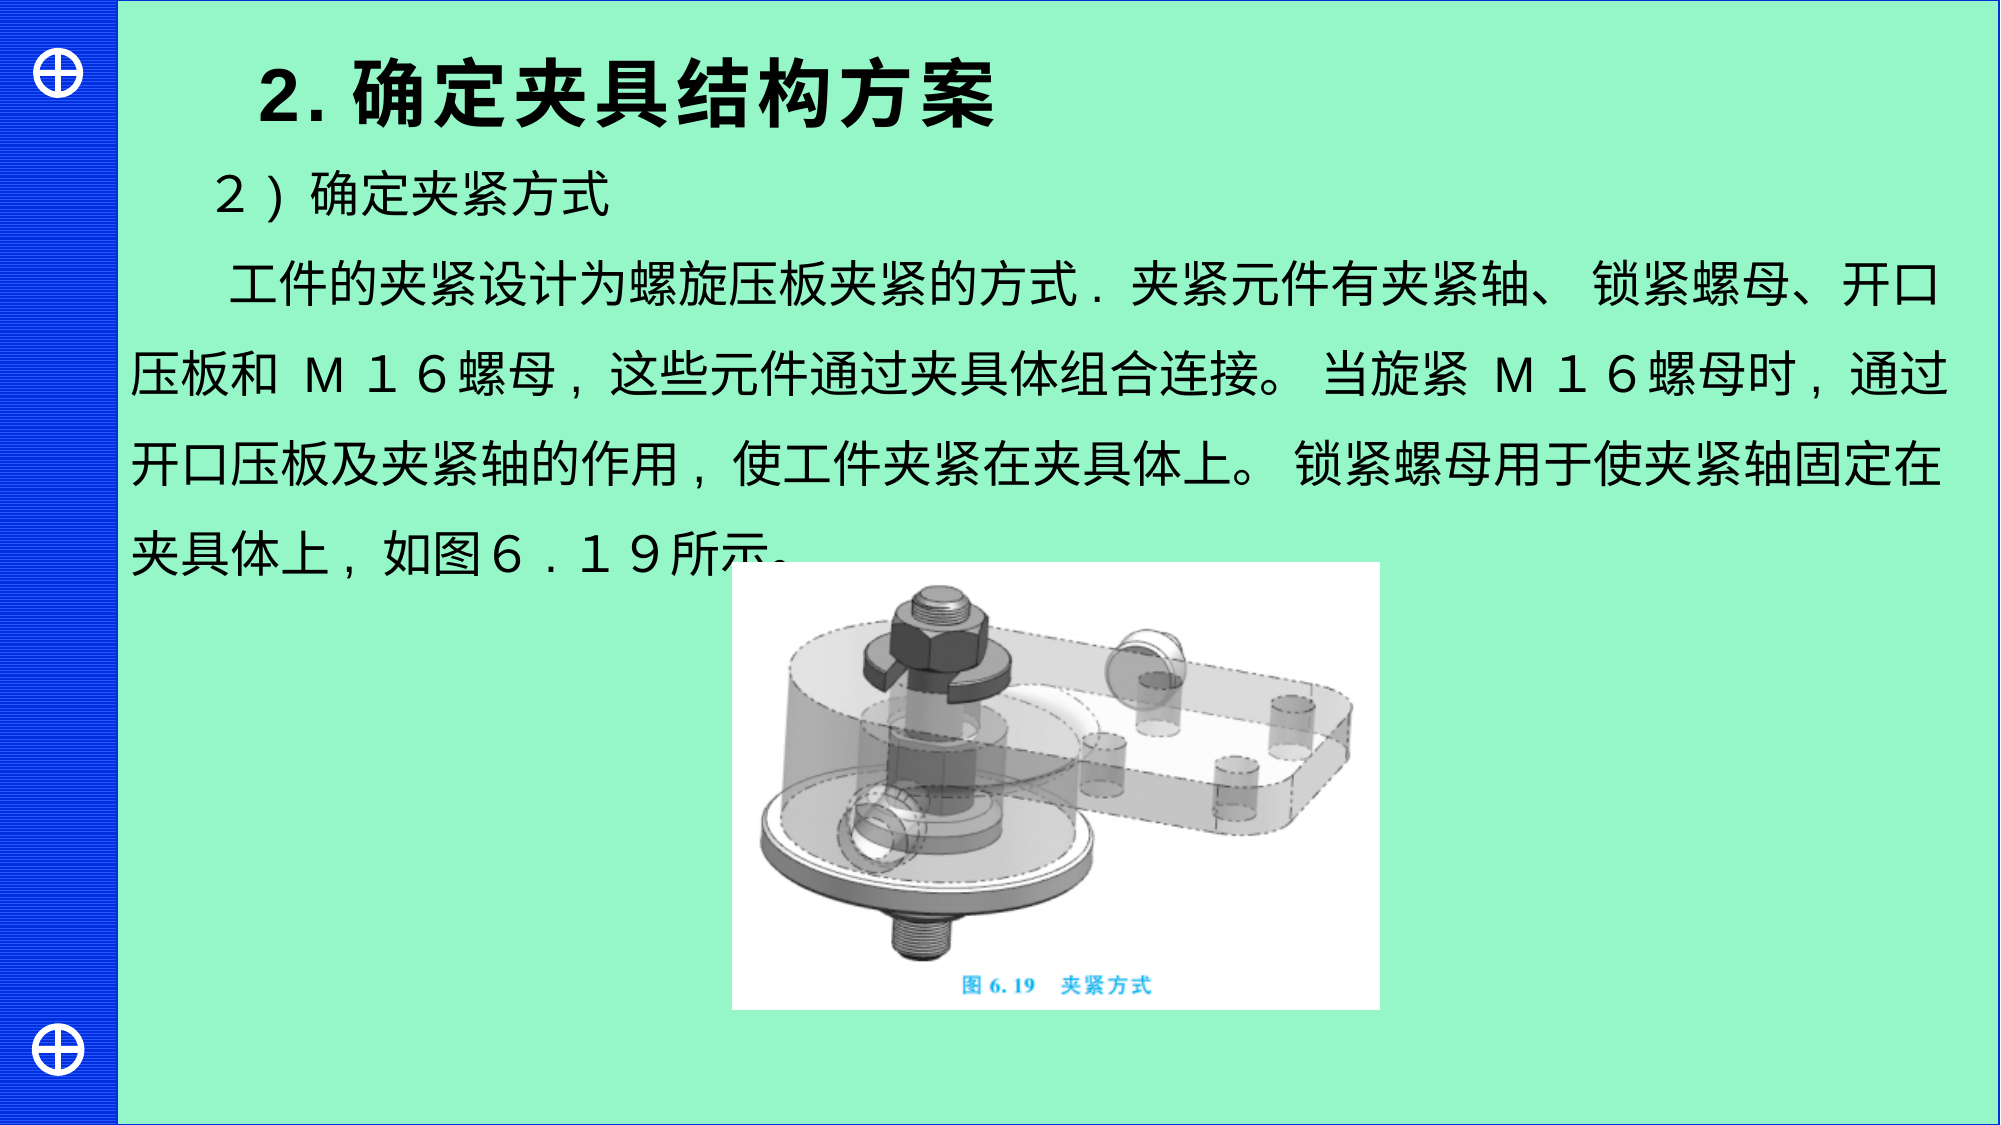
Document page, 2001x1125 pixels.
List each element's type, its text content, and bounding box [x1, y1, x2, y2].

picture [732, 562, 1380, 1010]
text_box ２) 确定夹紧方式 工件的夹紧设计为螺旋压板夹紧的方式. 夹紧元件有夹紧轴、 锁紧螺母、开口压板和 M１６螺母, 这些元件通过夹具体组合连接。 当旋紧 M１６螺母时, 通过开口压板及夹紧轴的作用, 使工件夹紧在夹具体上。 锁紧螺母用于使夹紧轴固定在夹具体上, 如图６.１９所示。 [115, 124, 1970, 590]
text_box 2.确定夹具结构方案 [135, 22, 1423, 124]
